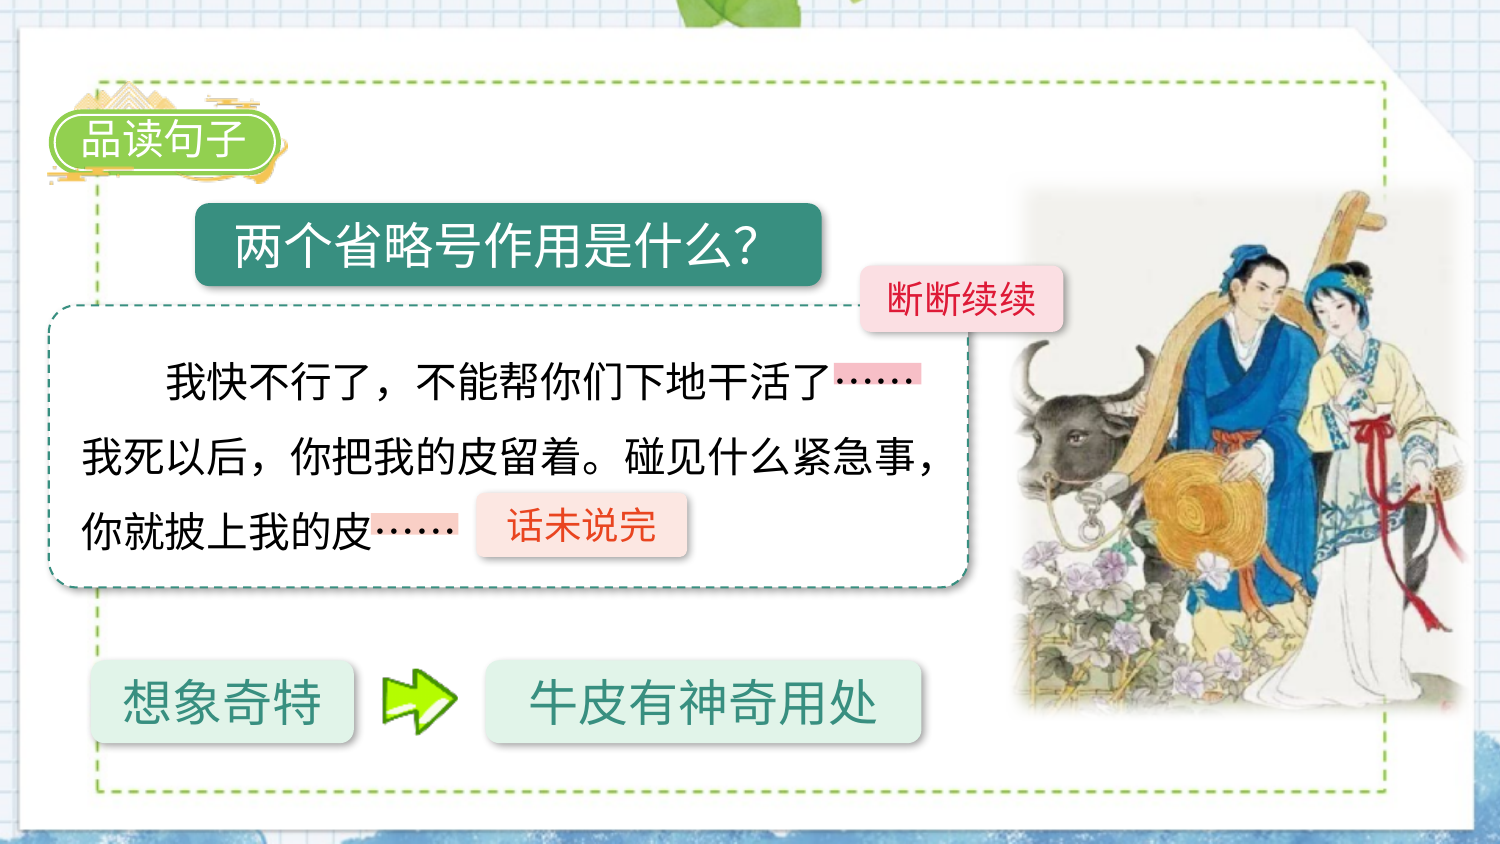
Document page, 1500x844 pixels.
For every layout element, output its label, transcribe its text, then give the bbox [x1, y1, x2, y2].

text_box [47, 304, 970, 589]
text_box 两个省略号作用是什么？ [195, 203, 822, 287]
text_box 断断续续 [860, 265, 1006, 332]
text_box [47, 81, 288, 185]
text_box 想象奇特 [90, 660, 354, 744]
text_box 我快不行了，不能帮你们下地干活了……我死以后，你把我的皮留着。碰见什么紧急事，你就披上我的皮…… [66, 323, 950, 564]
text_box 牛皮有神奇用处 [485, 660, 922, 744]
picture [0, 0, 1500, 844]
